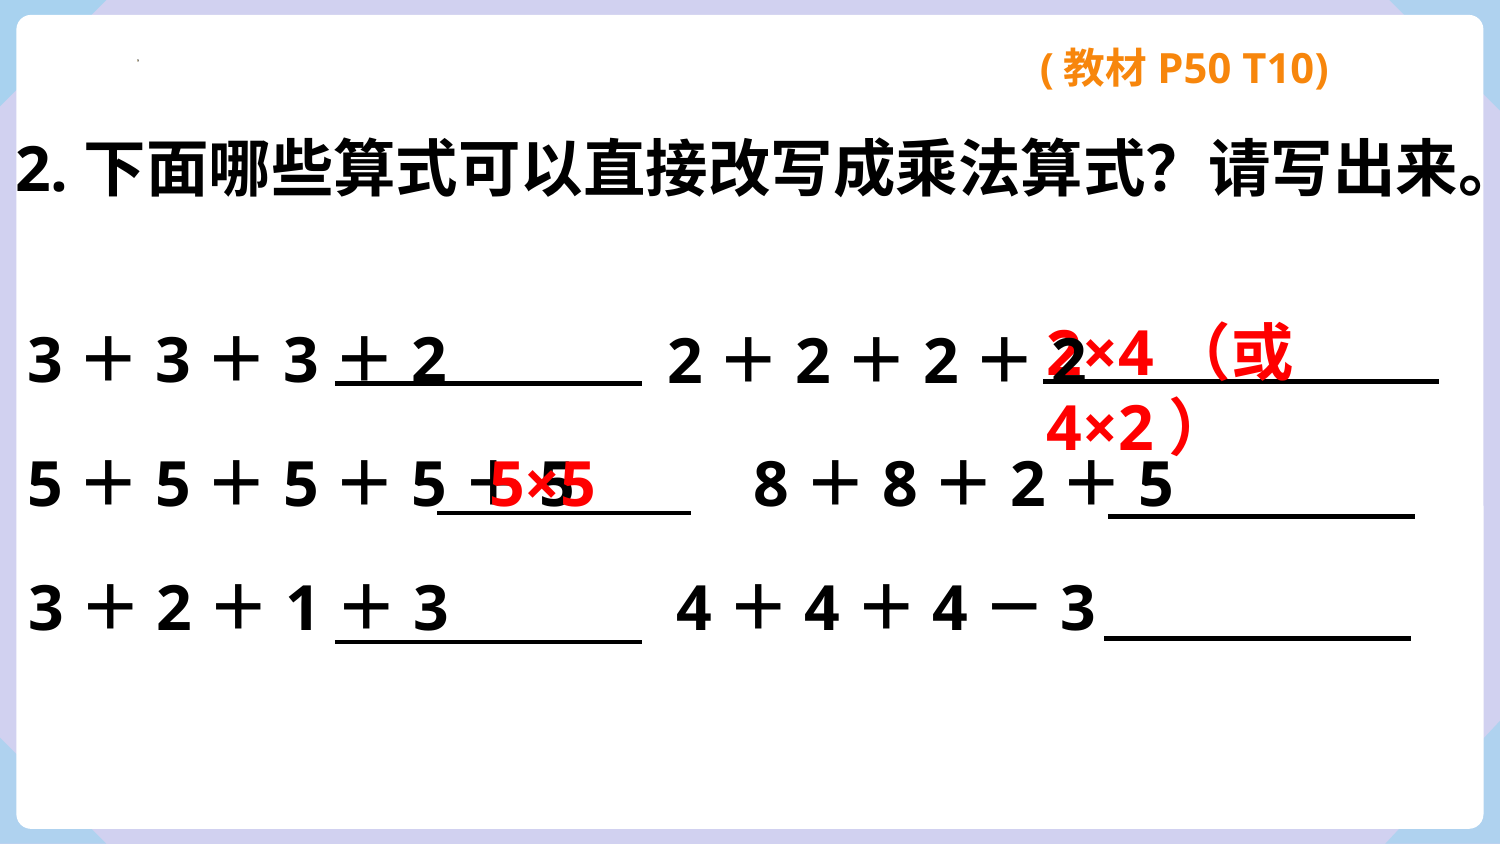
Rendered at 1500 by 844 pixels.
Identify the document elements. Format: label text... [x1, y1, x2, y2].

text_box 2×4（或4×2） [1032, 305, 1440, 471]
text_box (教材P50 T10) [1024, 34, 1439, 100]
text_box 2.下面哪些算式可以直接改写成乘法算式？请写出来。 [0, 122, 1479, 212]
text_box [12, 312, 1439, 652]
